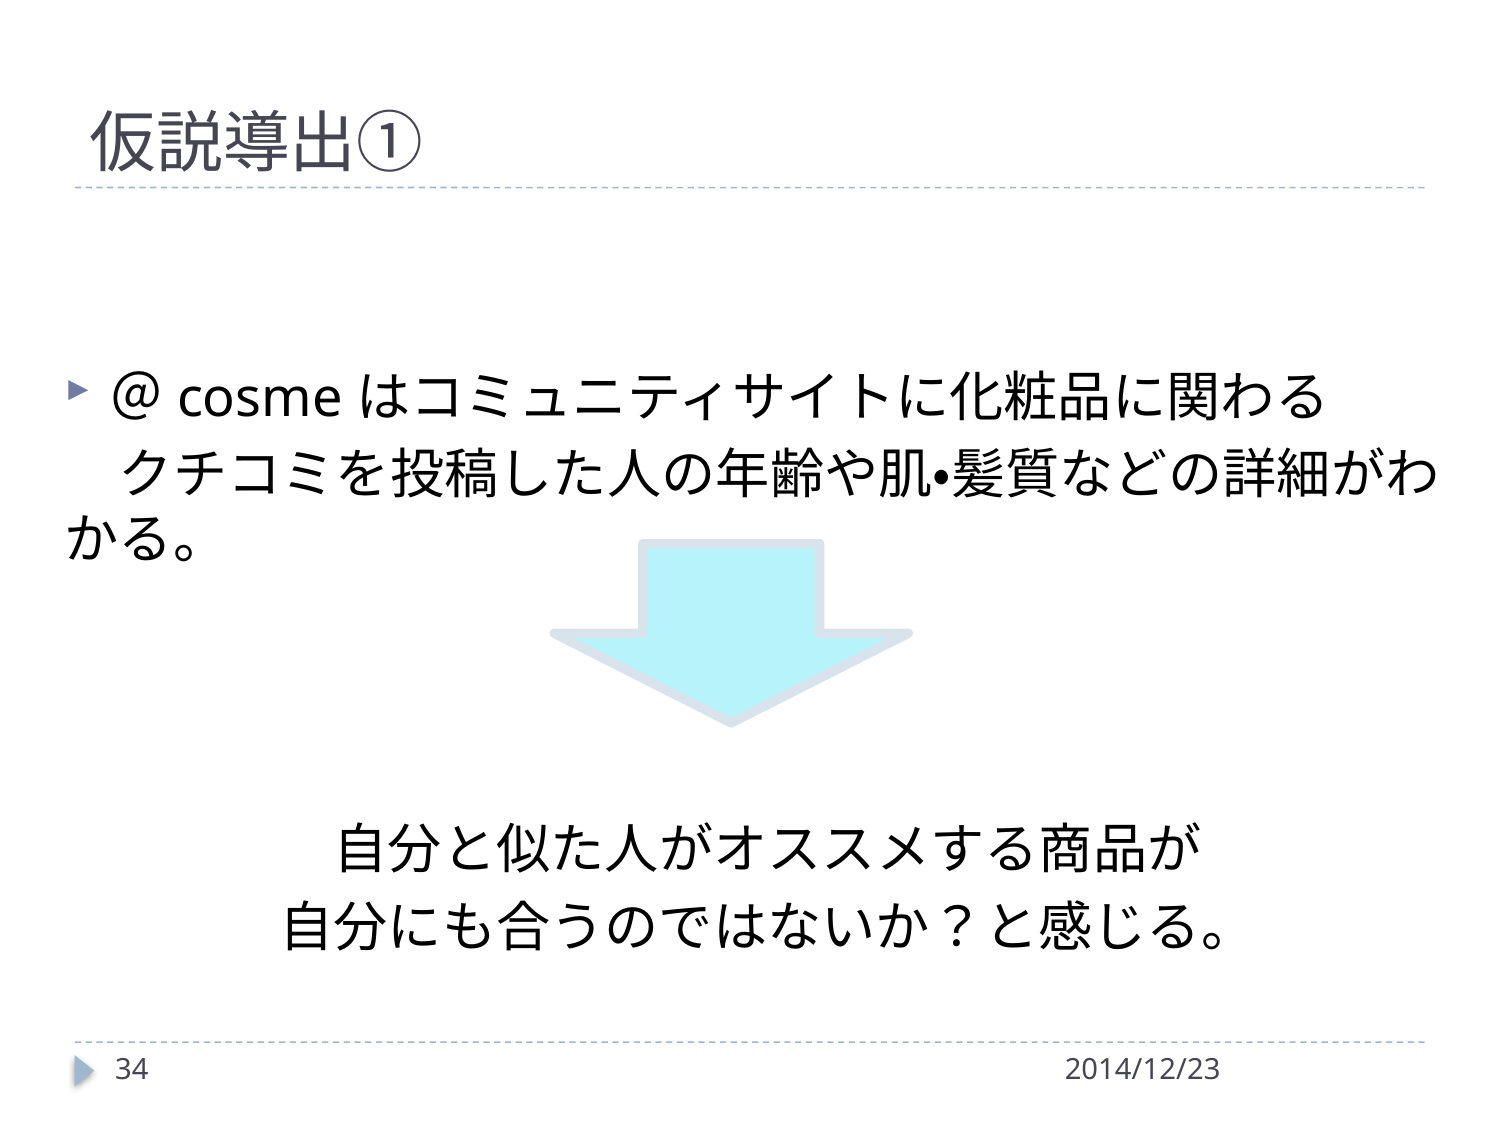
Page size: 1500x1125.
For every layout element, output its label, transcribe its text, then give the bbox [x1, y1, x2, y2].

list ＠cosmeはコミュニティサイトに化粧品に関わる クチコミを投稿した人の年齢や肌・髪質などの詳細がわかる。 自分と似た人がオススメする商品が 自分にも合うのではないか？と感じる。 [50, 200, 1486, 1010]
slide_number 34 [100, 1042, 426, 1103]
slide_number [1050, 1042, 1426, 1103]
title 仮説導出① [75, 24, 1425, 188]
text_box [552, 542, 910, 725]
